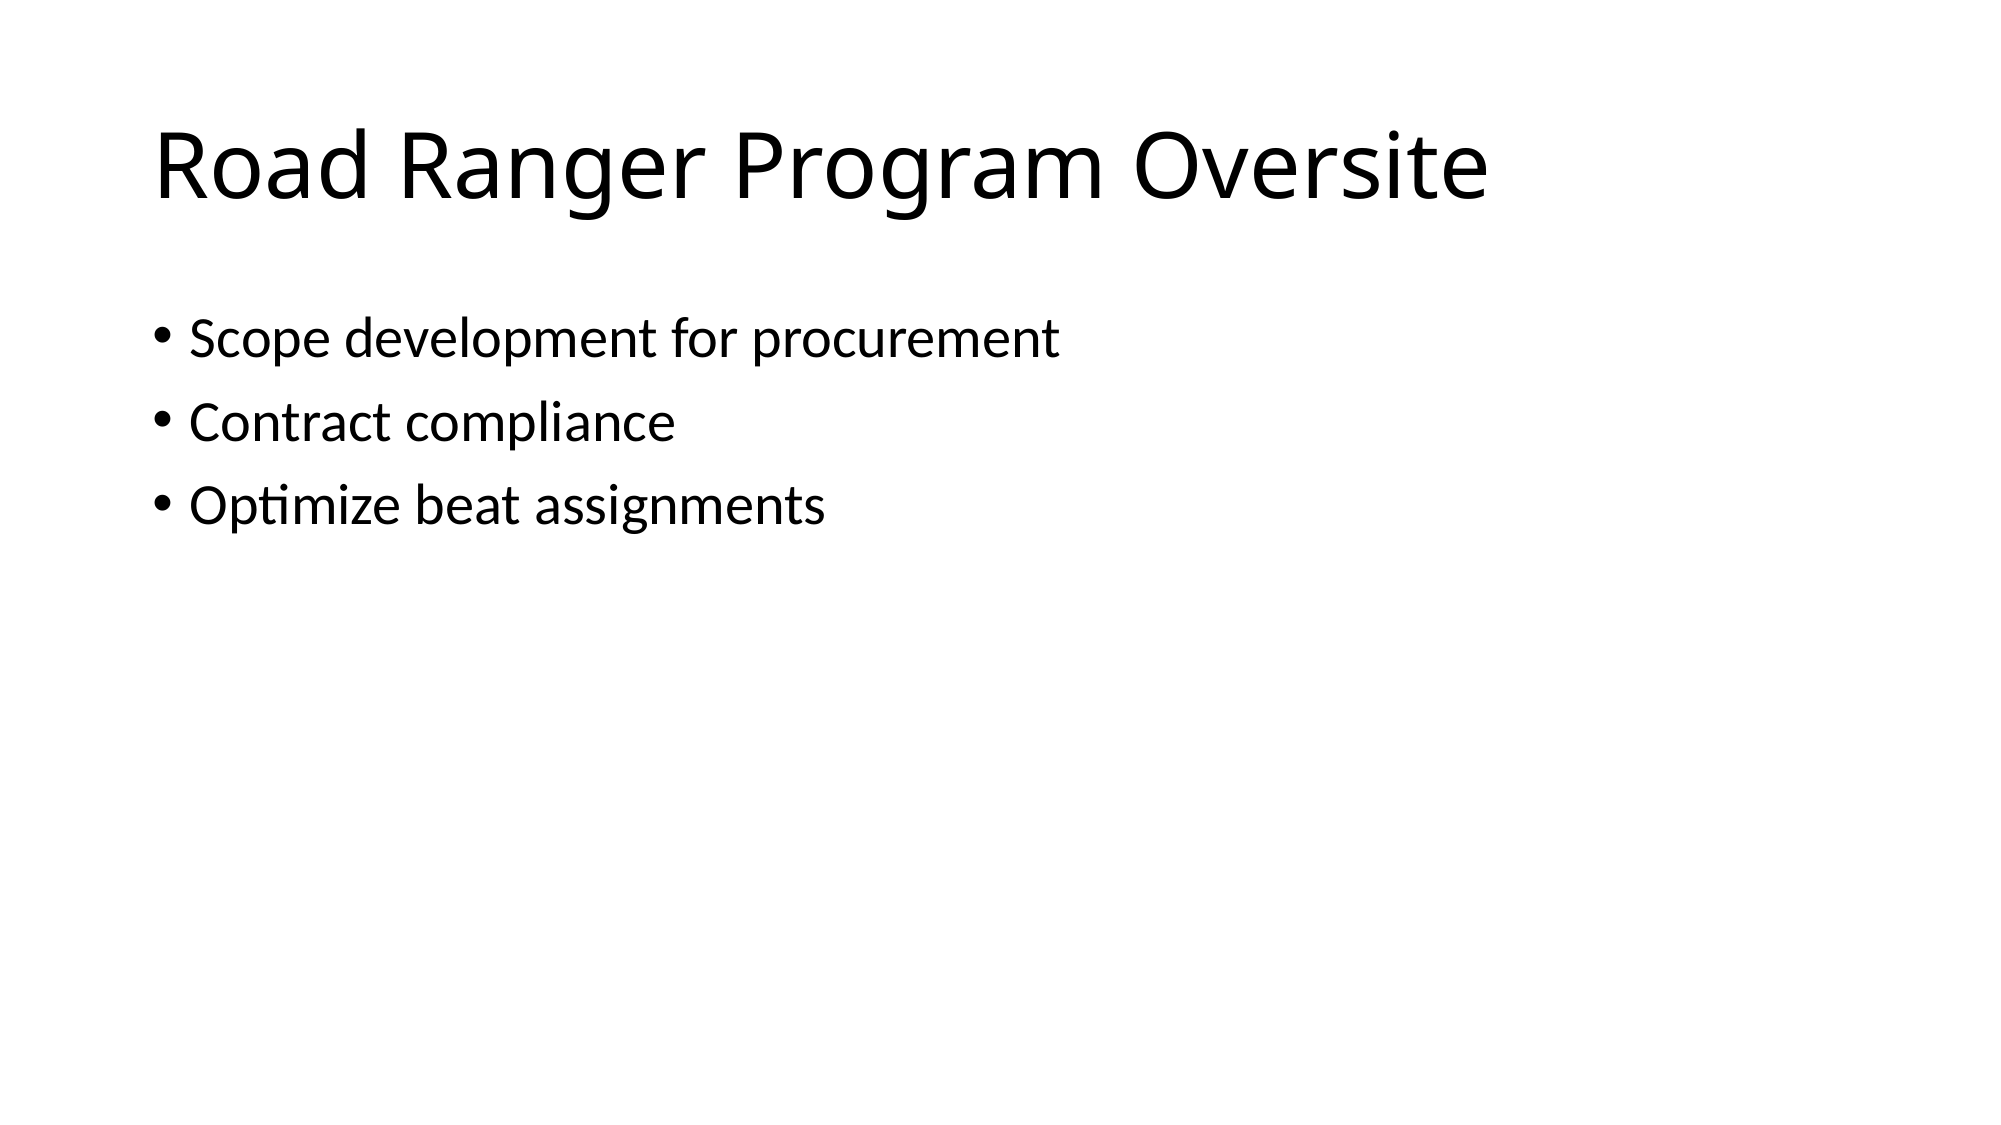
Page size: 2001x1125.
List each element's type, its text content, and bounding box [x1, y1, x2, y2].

title Road Ranger Program Oversite [137, 59, 1863, 278]
list Scope development for procurement Contract compliance Optimize beat assignments [137, 299, 1863, 1014]
